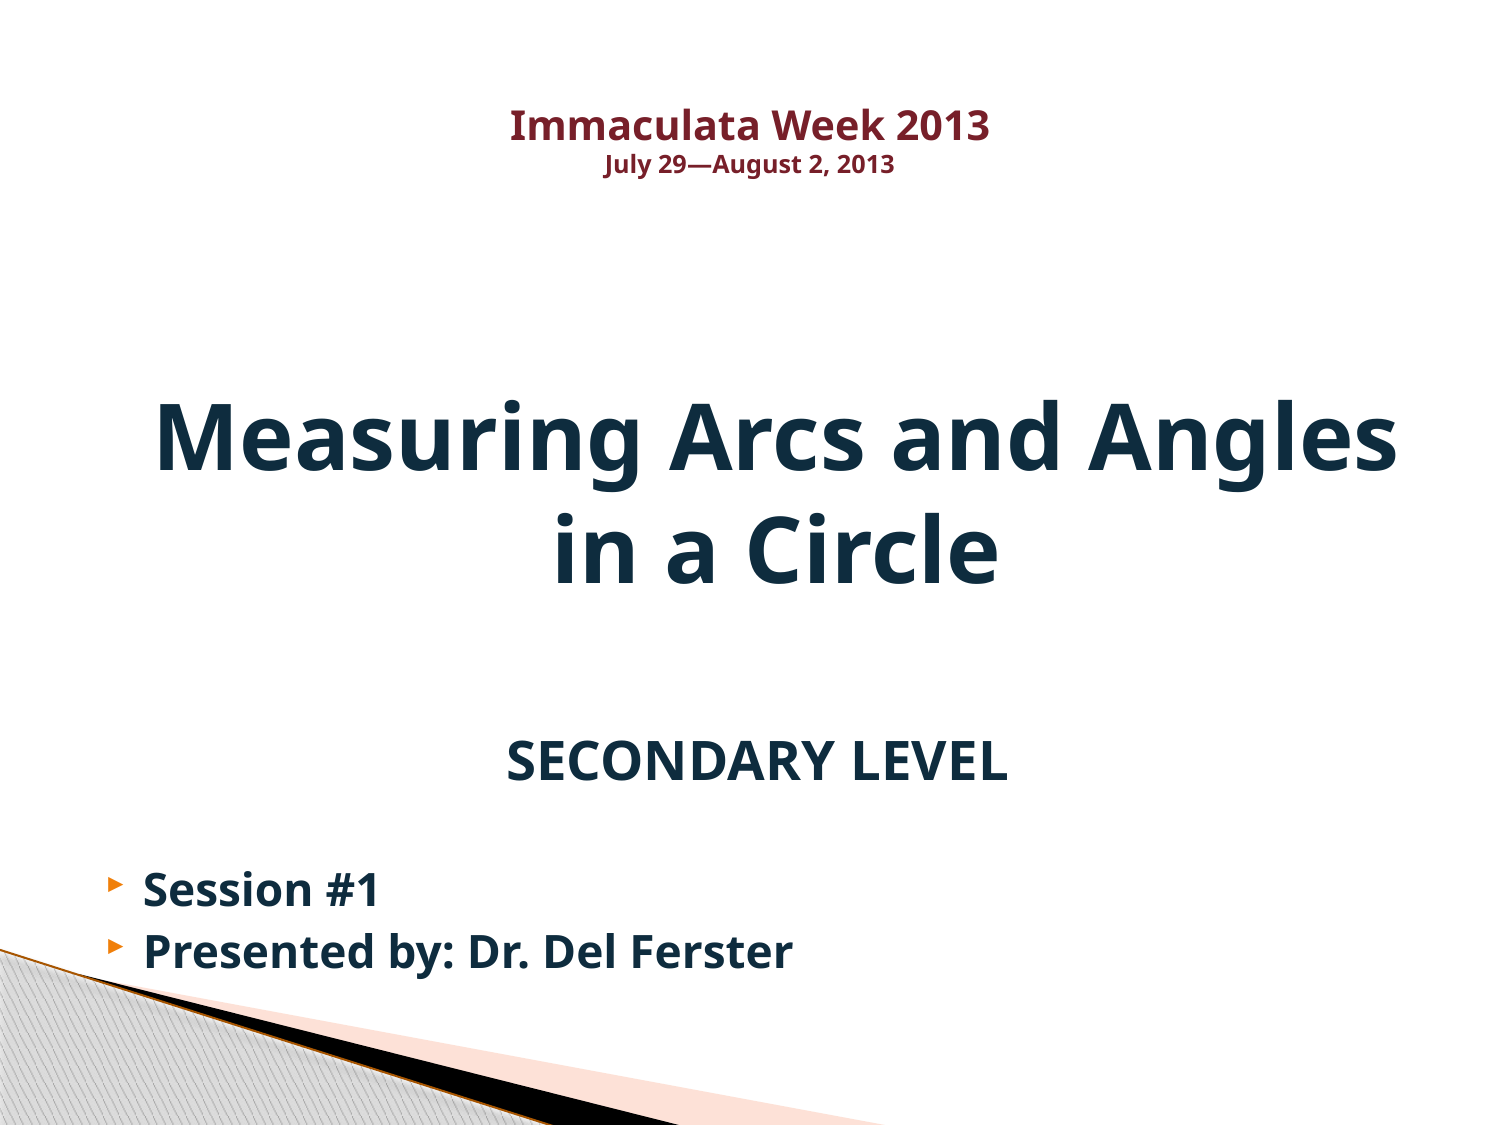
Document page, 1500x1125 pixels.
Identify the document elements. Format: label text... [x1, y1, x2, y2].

list Measuring Arcs and Angles in a Circle SECONDARY LEVEL Session #1 Presented by: Dr. Del Ferster [75, 243, 1425, 986]
title Immaculata Week 2013 July 29—August 2, 2013 [75, 45, 1425, 233]
